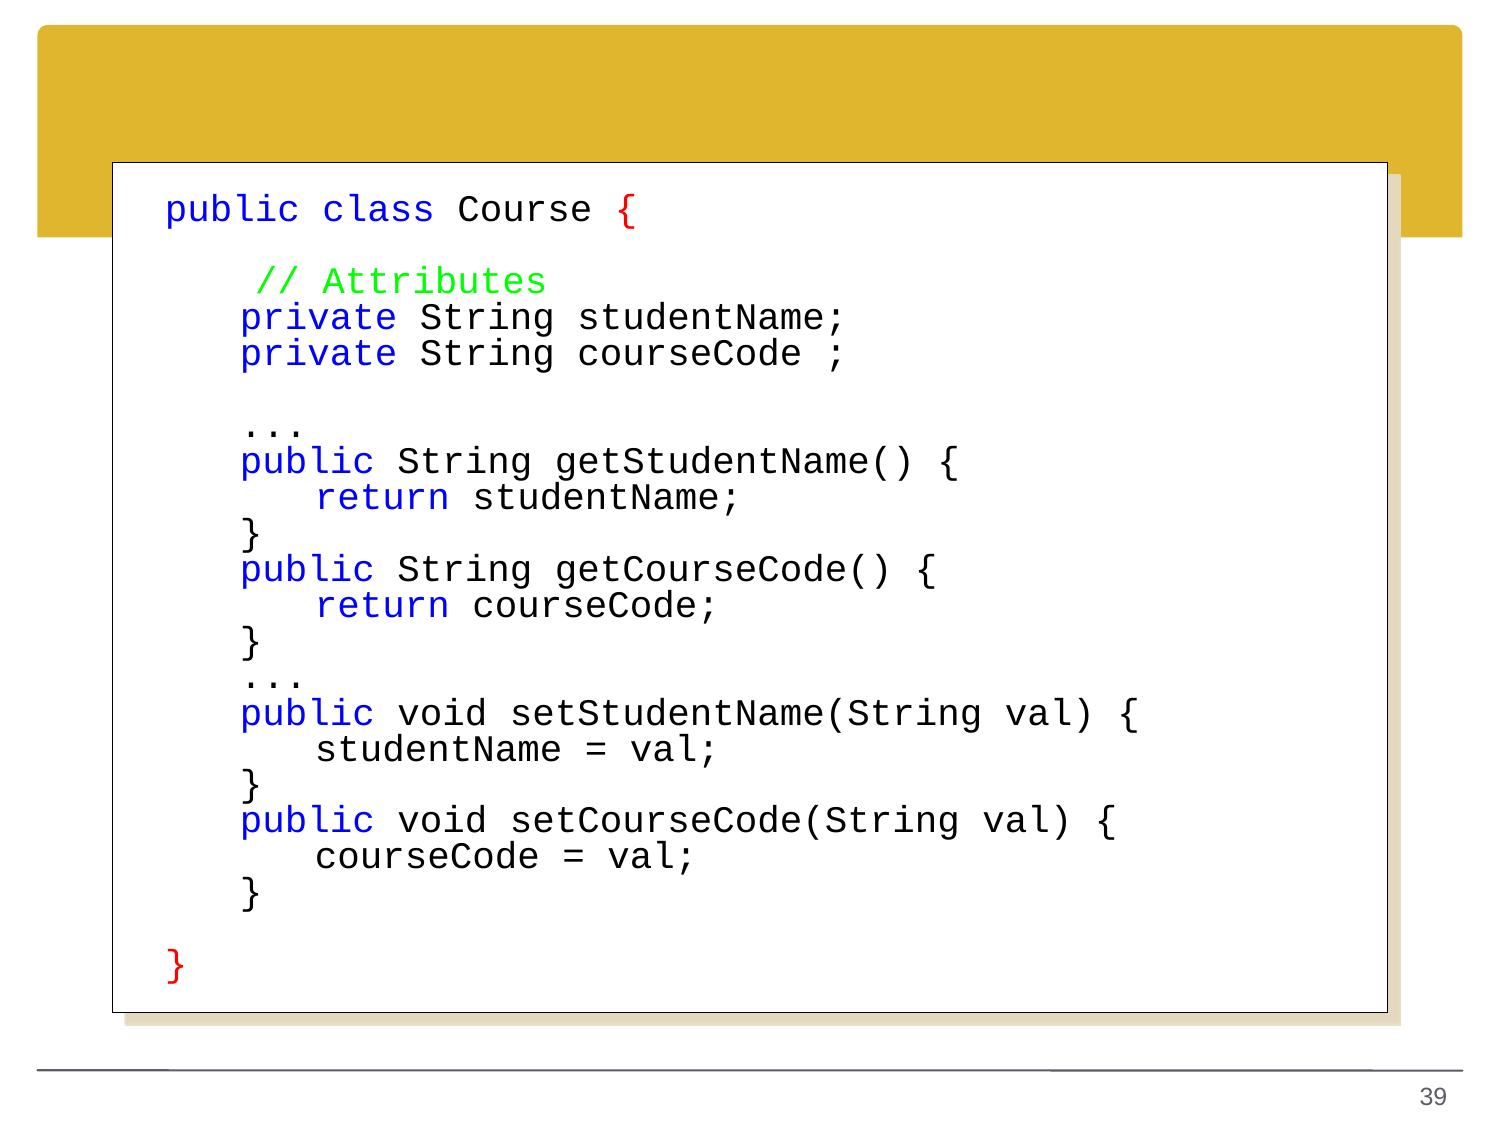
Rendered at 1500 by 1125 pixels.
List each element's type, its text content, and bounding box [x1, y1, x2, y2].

slide_number 39 [1112, 1069, 1463, 1123]
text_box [112, 162, 1388, 1064]
